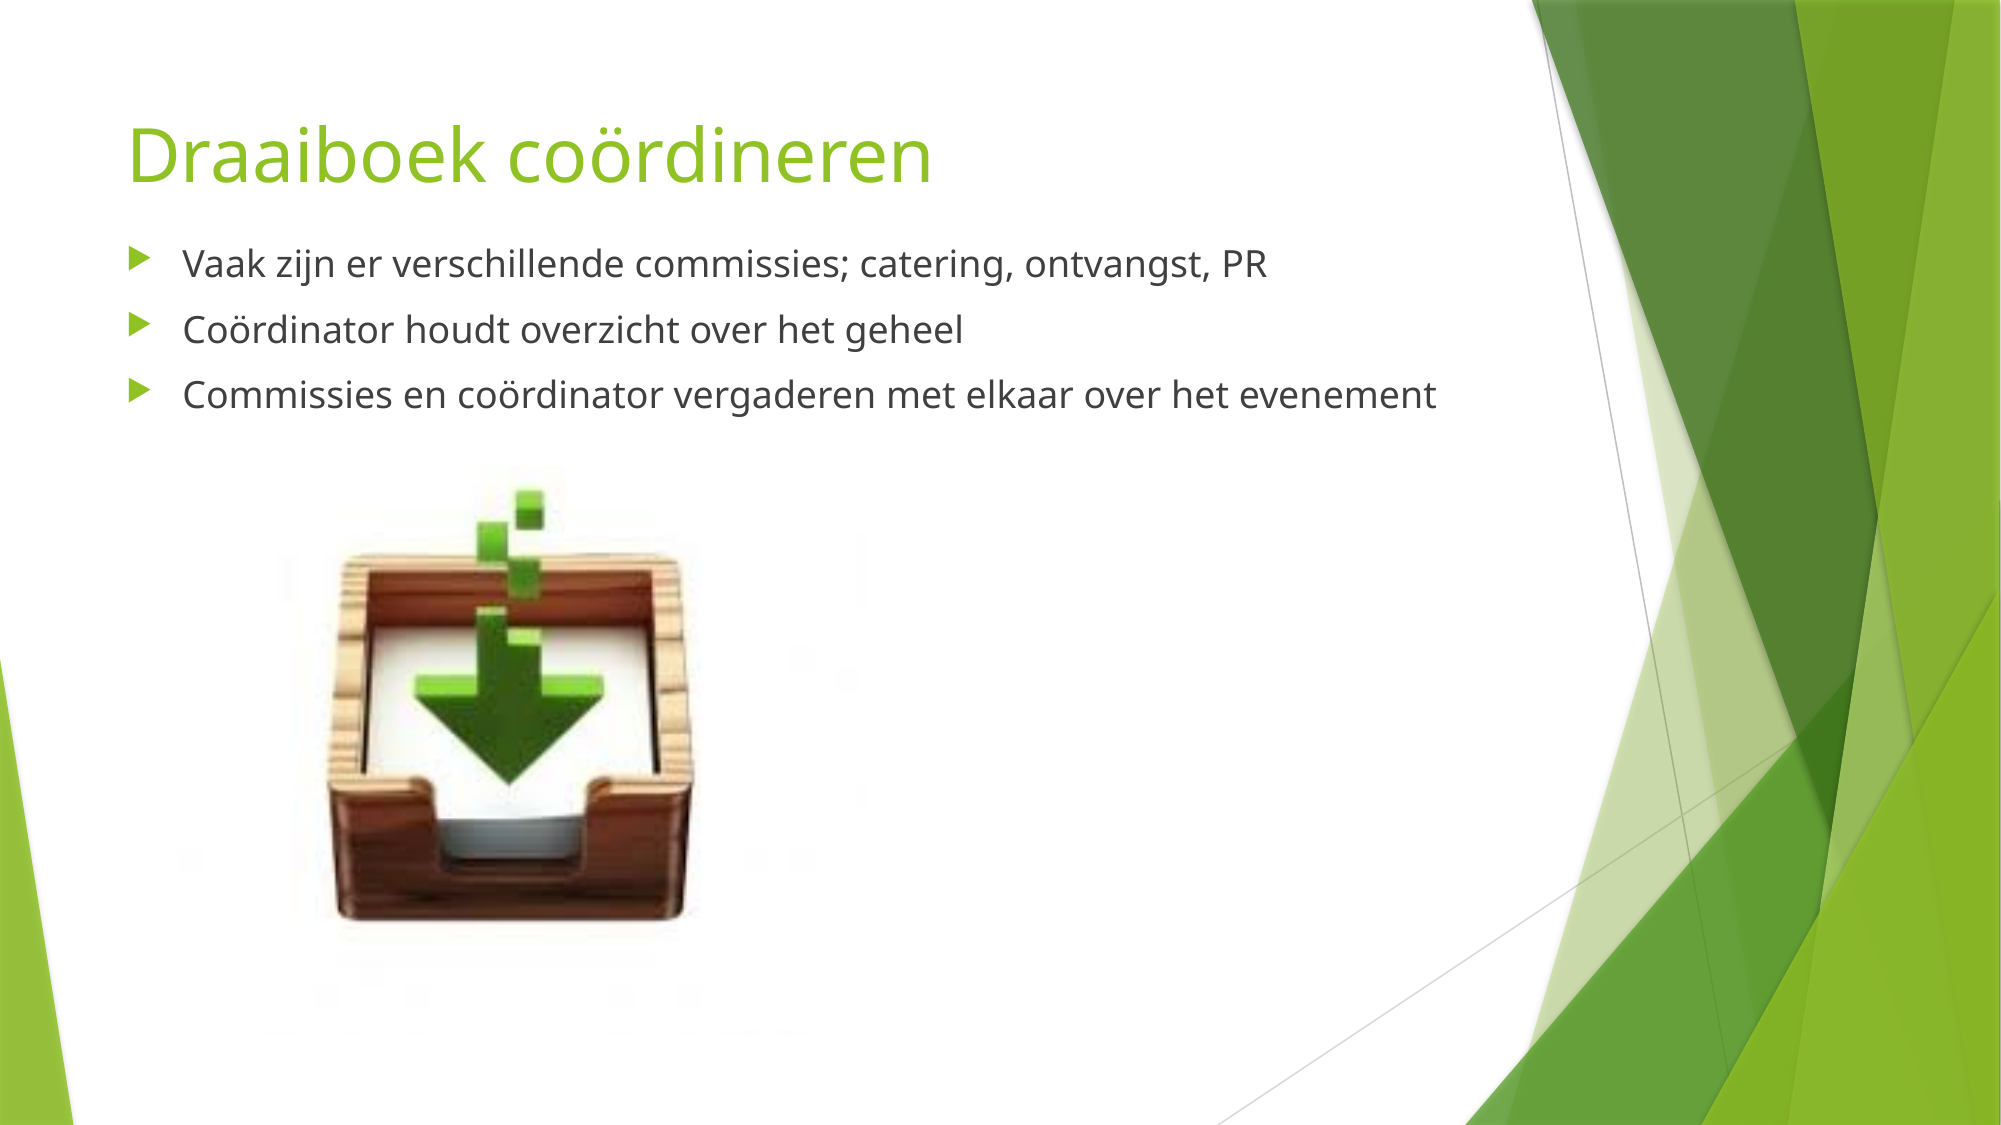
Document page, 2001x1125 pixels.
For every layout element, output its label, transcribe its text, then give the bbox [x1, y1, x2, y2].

title Draaiboek coördineren [111, 99, 1522, 232]
picture [158, 466, 869, 1035]
list Vaak zijn er verschillende commissies; catering, ontvangst, PR Coördinator houdt overzicht over het geheel Commissies en coördinator vergaderen met elkaar over het evenement [111, 232, 1522, 869]
